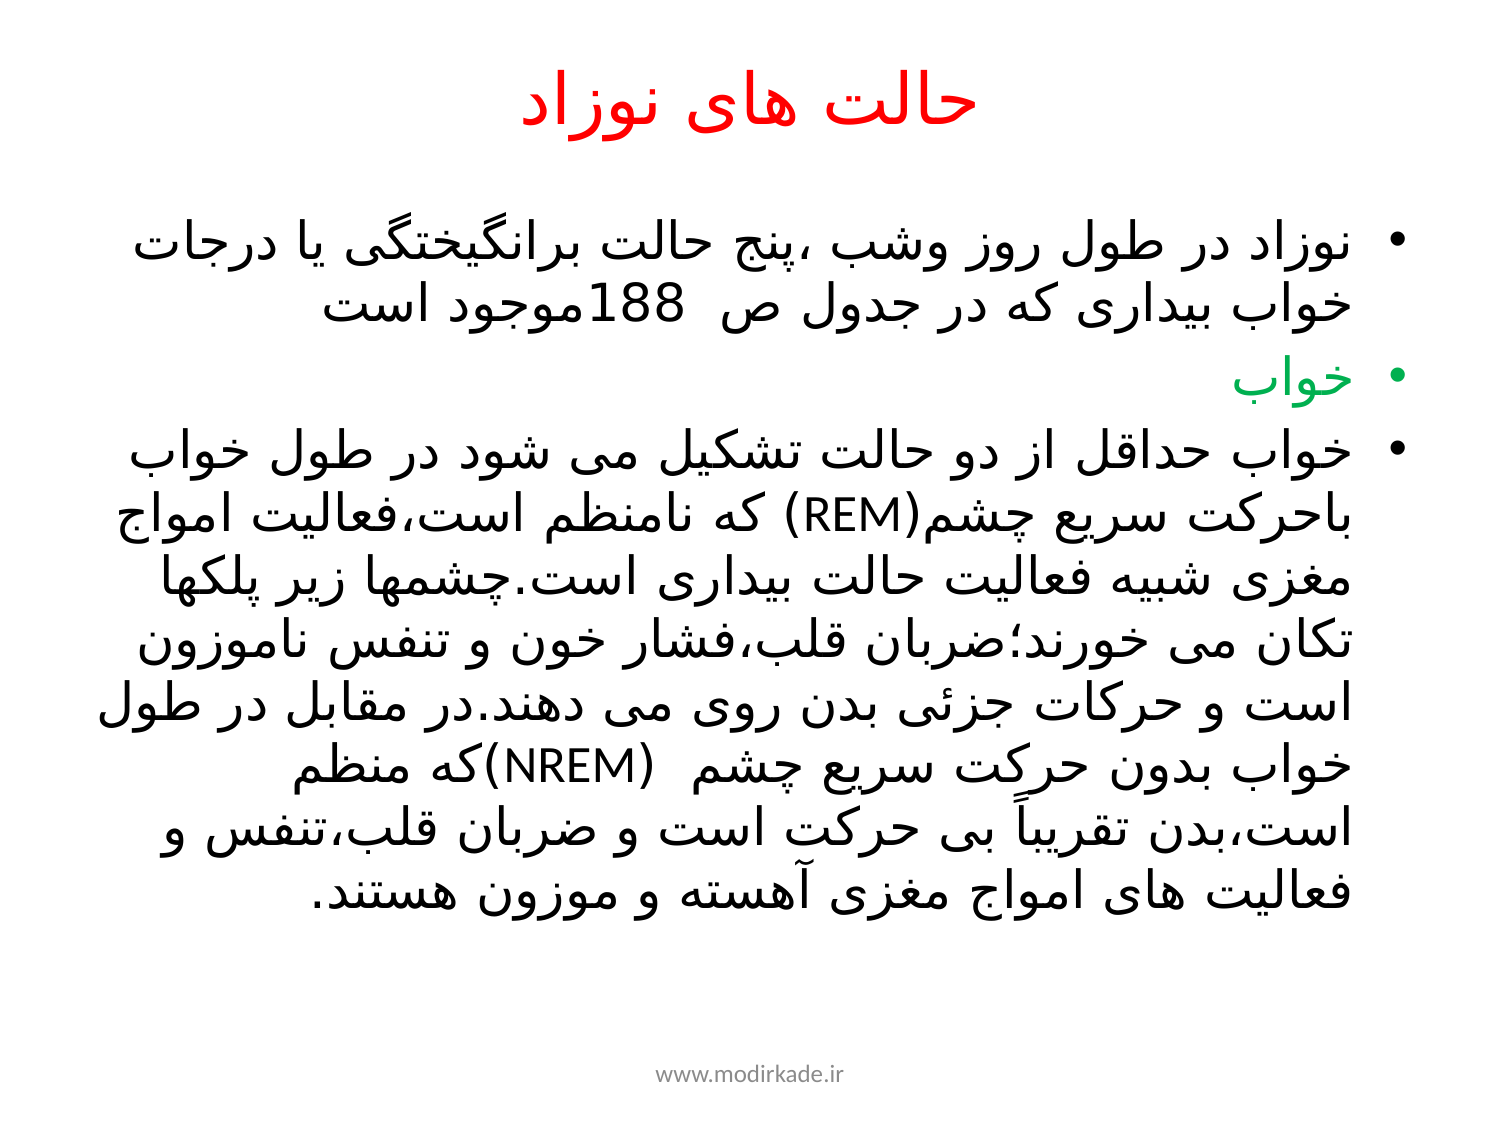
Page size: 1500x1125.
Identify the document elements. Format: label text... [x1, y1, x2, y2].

footer www.modirkade.ir [512, 1042, 988, 1103]
title حالت های نوزاد [75, 45, 1425, 233]
list نوزاد در طول روز وشب ،پنج حالت برانگیختگی یا درجات خواب بیداری که در جدول ص 188موجود است خواب خواب حداقل از دو حالت تشکیل می شود در طول خواب باحرکت سریع چشم(REM) که نامنظم است،فعالیت امواج مغزی شبیه فعالیت حالت بیداری است.چشمها زیر پلکها تکان می خورند؛ضربان قلب،فشار خون و تنفس ناموزون است و حرکات جزئی بدن روی می دهند.در مقابل در طول خواب بدون حرکت سریع چشم (NREM)که منظم است،بدن تقریباً بی حرکت است و ضربان قلب،تنفس و فعالیت های امواج مغزی آهسته و موزون هستند. [70, 199, 1421, 942]
